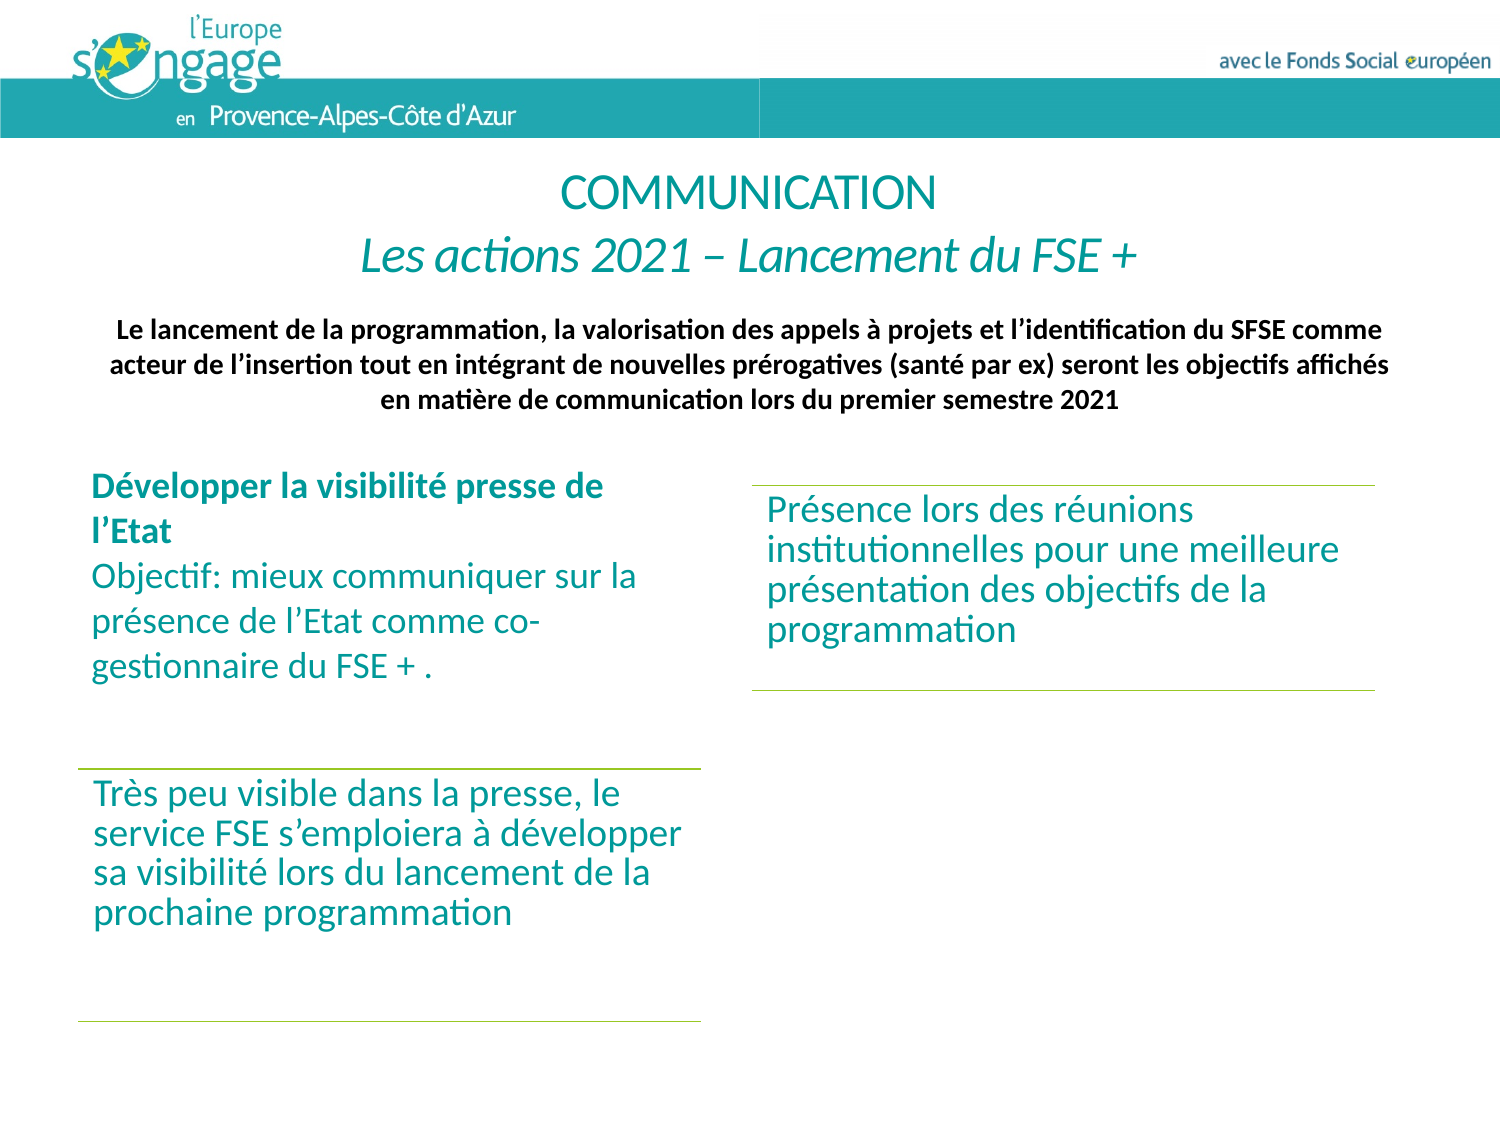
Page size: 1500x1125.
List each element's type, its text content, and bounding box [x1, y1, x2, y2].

text_box Le lancement de la programmation, la valorisation des appels à projets et l’identification du SFSE comme acteur de l’insertion tout en intégrant de nouvelles prérogatives (santé par ex) seront les objectifs affichés en matière de communication lors du premier semestre 2021 [76, 302, 1424, 423]
table_header Présence lors des réunions institutionnelles pour une meilleure présentation des objectifs de la programmation [752, 486, 1375, 690]
table_header Très peu visible dans la presse, le service FSE s’emploiera à développer sa visibilité lors du lancement de la prochaine programmation [78, 770, 701, 1021]
text_box Développer la visibilité presse de l’Etat Objectif: mieux communiquer sur la présence de l’Etat comme co-gestionnaire du FSE + . [76, 453, 703, 739]
title COMMUNICATION Les actions 2021 – Lancement du FSE + [74, 151, 1424, 322]
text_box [0, 14, 1500, 138]
picture [1205, 45, 1500, 76]
